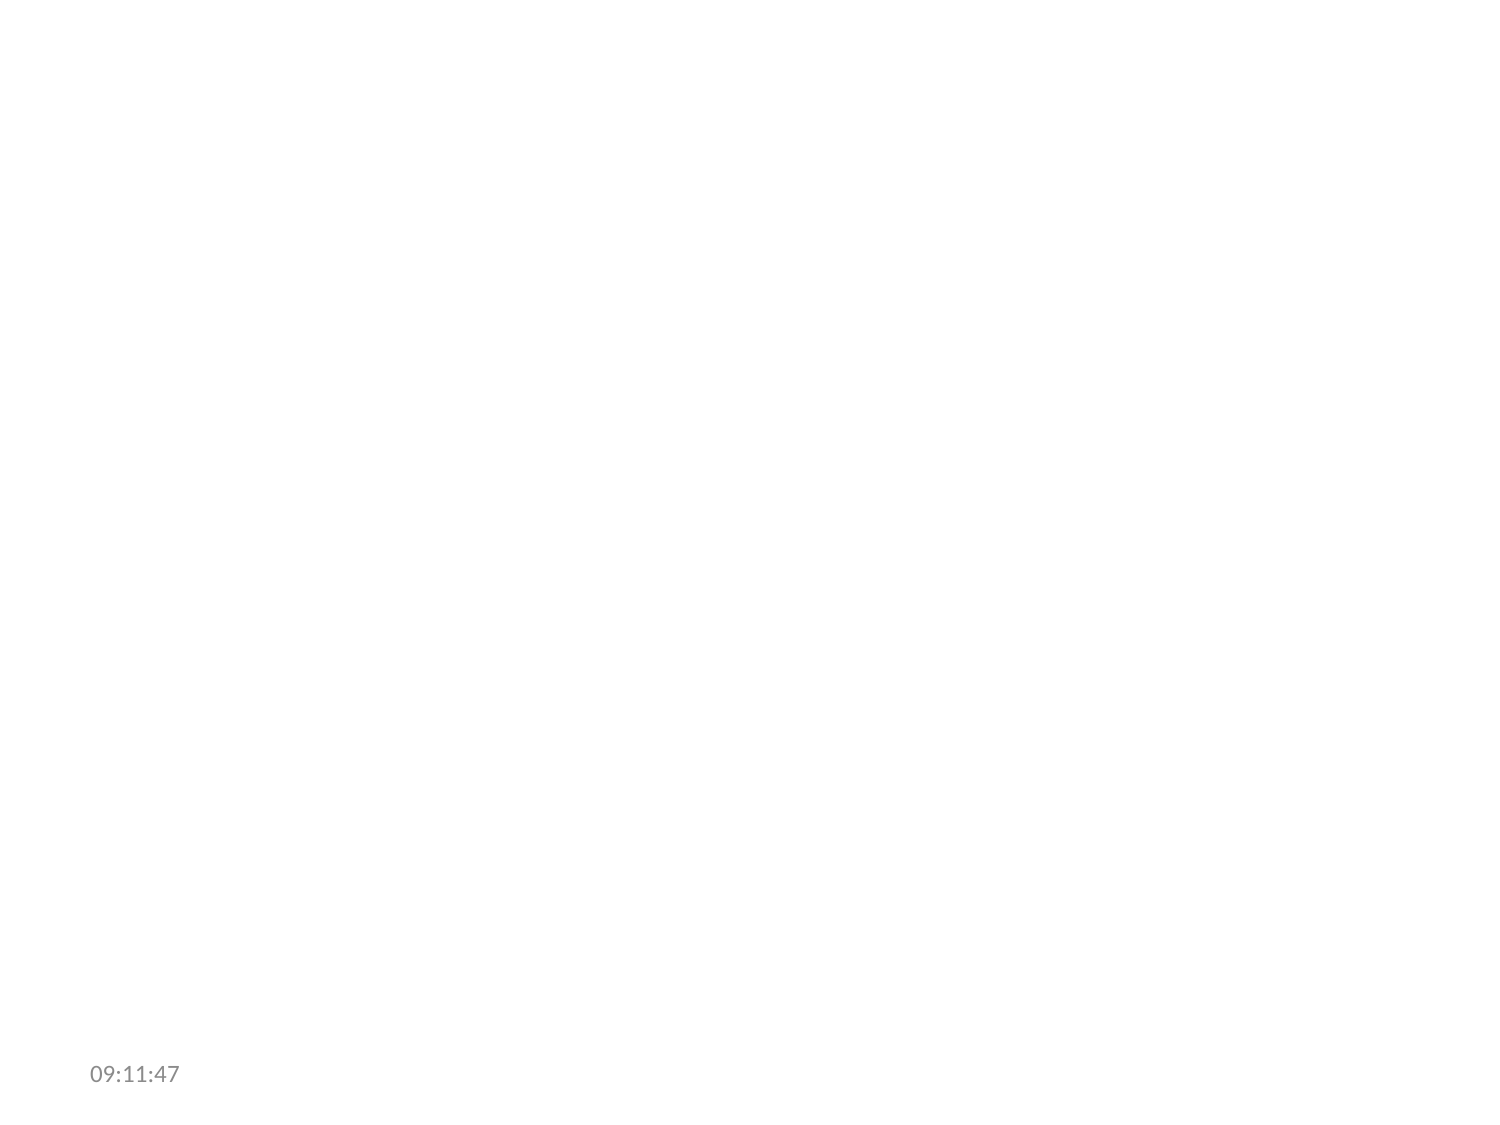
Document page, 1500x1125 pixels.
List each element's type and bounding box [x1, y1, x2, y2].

slide_number [75, 1042, 425, 1103]
